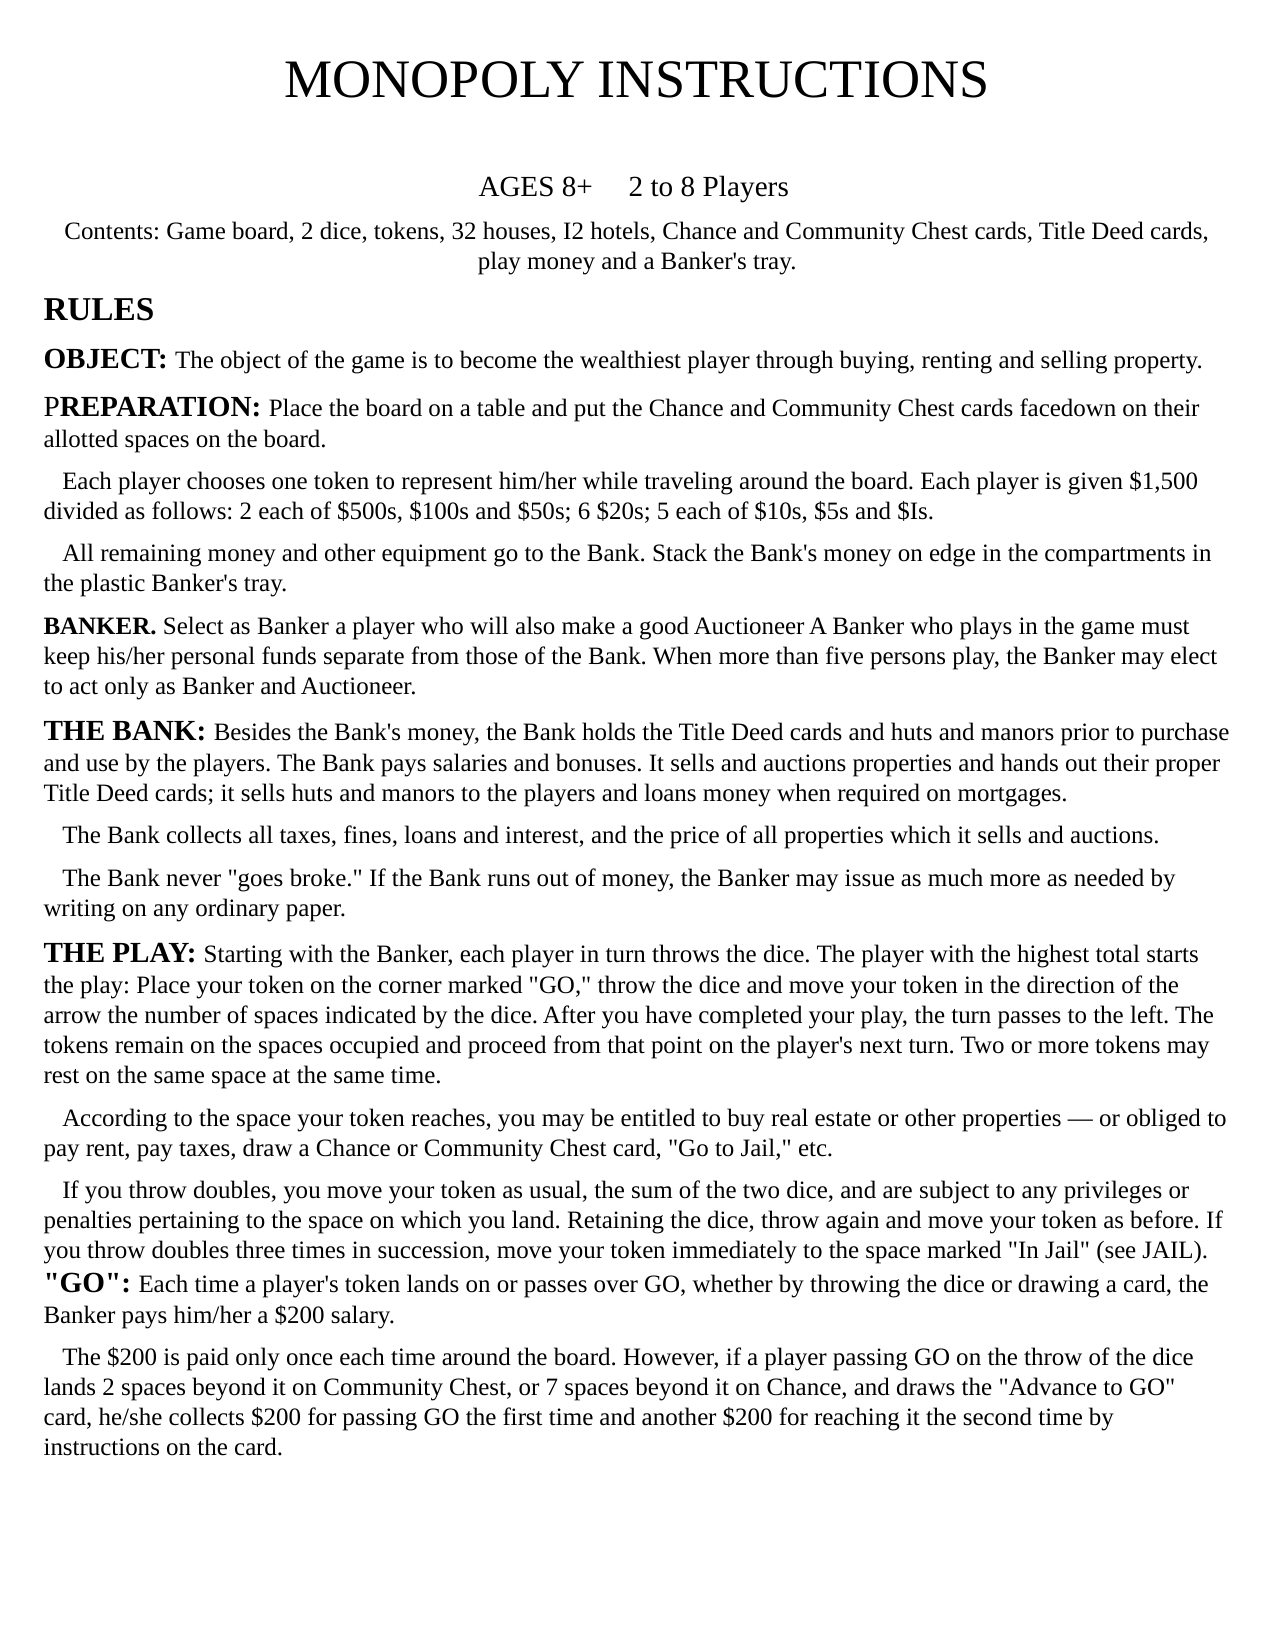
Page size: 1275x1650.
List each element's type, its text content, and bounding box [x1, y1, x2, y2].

text_box AGES 8+ 2 to 8 Players Contents: Game board, 2 dice, tokens, 32 houses, I2 hotels, Chance and Community Chest cards, Title Deed cards, play money and a Banker's tray. RULES OBJECT: The object of the game is to become the wealthiest player through buying, renting and selling property. PREPARATION: Place the board on a table and put the Chance and Community Chest cards facedown on their allotted spaces on the board. Each player chooses one token to represent him/her while traveling around the board. Each player is given $1,500 divided as follows: 2 each of $500s, $100s and $50s; 6 $20s; 5 each of $10s, $5s and $Is. All remaining money and other equipment go to the Bank. Stack the Bank's money on edge in the compartments in the plastic Banker's tray. BANKER. Select as Banker a player who will also make a good Auctioneer A Banker who plays in the game must keep his/her personal funds separate from those of the Bank. When more than five persons play, the Banker may elect to act only as Banker and Auctioneer. THE BANK: Besides the Bank's money, the Bank holds the Title Deed cards and huts and manors prior to purchase and use by the players. The Bank pays salaries and bonuses. It sells and auctions properties and hands out their proper Title Deed cards; it sells huts and manors to the players and loans money when required on mortgages. The Bank collects all taxes, fines, loans and interest, and the price of all properties which it sells and auctions. The Bank never "goes broke." If the Bank runs out of money, the Banker may issue as much more as needed by writing on any ordinary paper. THE PLAY: Starting with the Banker, each player in turn throws the dice. The player with the highest total starts the play: Place your token on the corner marked "GO," throw the dice and move your token in the direction of the arrow the number of spaces indicated by the dice. After you have completed your play, the turn passes to the left. The tokens remain on the spaces occupied and proceed from that point on the player's next turn. Two or more tokens may rest on the same space at the same time. According to the space your token reaches, you may be entitled to buy real estate or other properties — or obliged to pay rent, pay taxes, draw a Chance or Community Chest card, "Go to Jail," etc. If you throw doubles, you move your token as usual, the sum of the two dice, and are subject to any privileges or penalties pertaining to the space on which you land. Retaining the dice, throw again and move your token as before. If you throw doubles three times in succession, move your token immediately to the space marked "In Jail" (see JAIL). "GO": Each time a player's token lands on or passes over GO, whether by throwing the dice or drawing a card, the Banker pays him/her a $200 salary. The $200 is paid only once each time around the board. However, if a player passing GO on the throw of the dice lands 2 spaces beyond it on Community Chest, or 7 spaces beyond it on Chance, and draws the "Advance to GO" card, he/she collects $200 for passing GO the first time and another $200 for reaching it the second time by instructions on the card. [37, 161, 1238, 1613]
text_box MONOPOLY INSTRUCTIONS [37, 37, 1238, 161]
